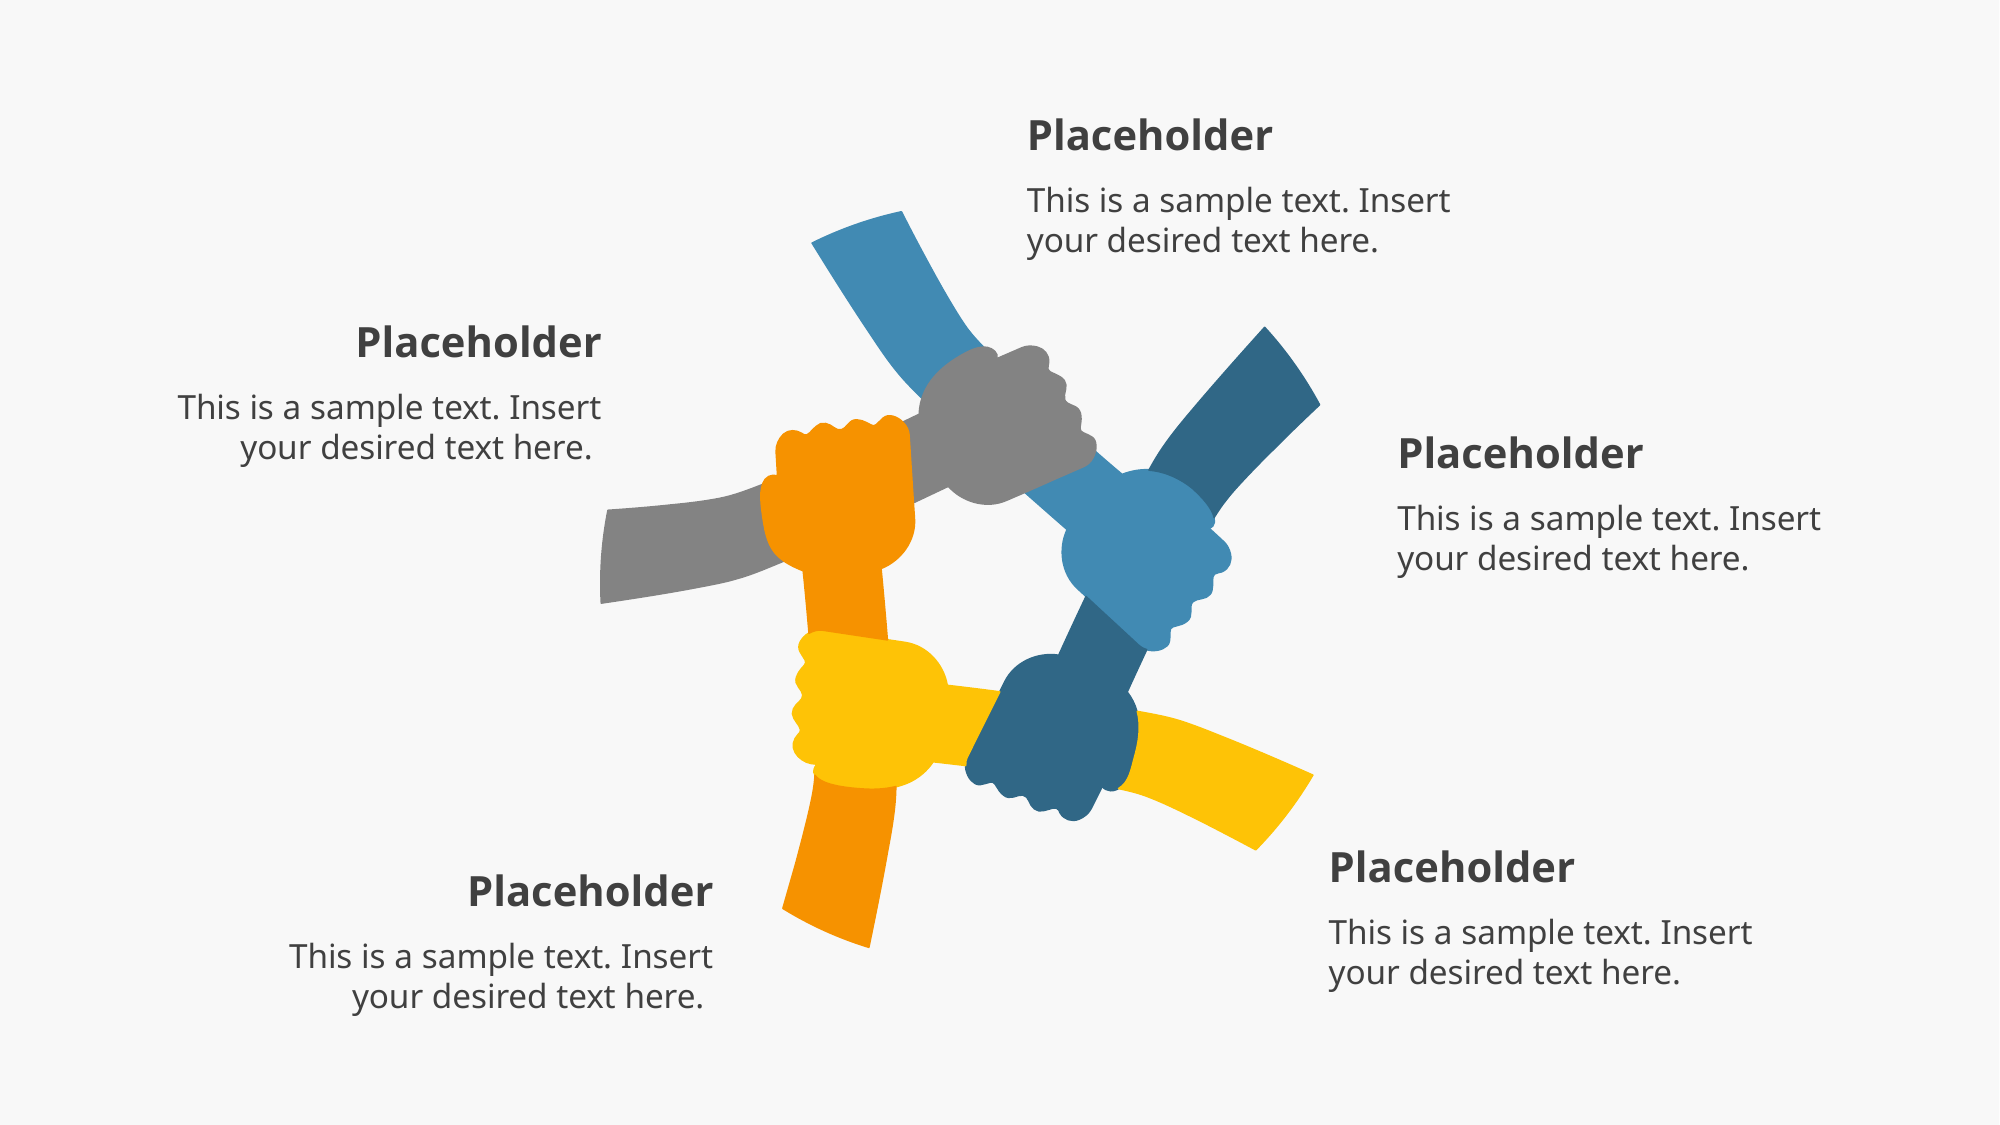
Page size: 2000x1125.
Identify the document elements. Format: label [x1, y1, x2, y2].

text_box [1026, 101, 1501, 269]
text_box [128, 307, 603, 475]
text_box [240, 856, 715, 1024]
text_box [1328, 832, 1803, 1000]
text_box [1397, 419, 1871, 586]
text_box [600, 211, 1320, 948]
